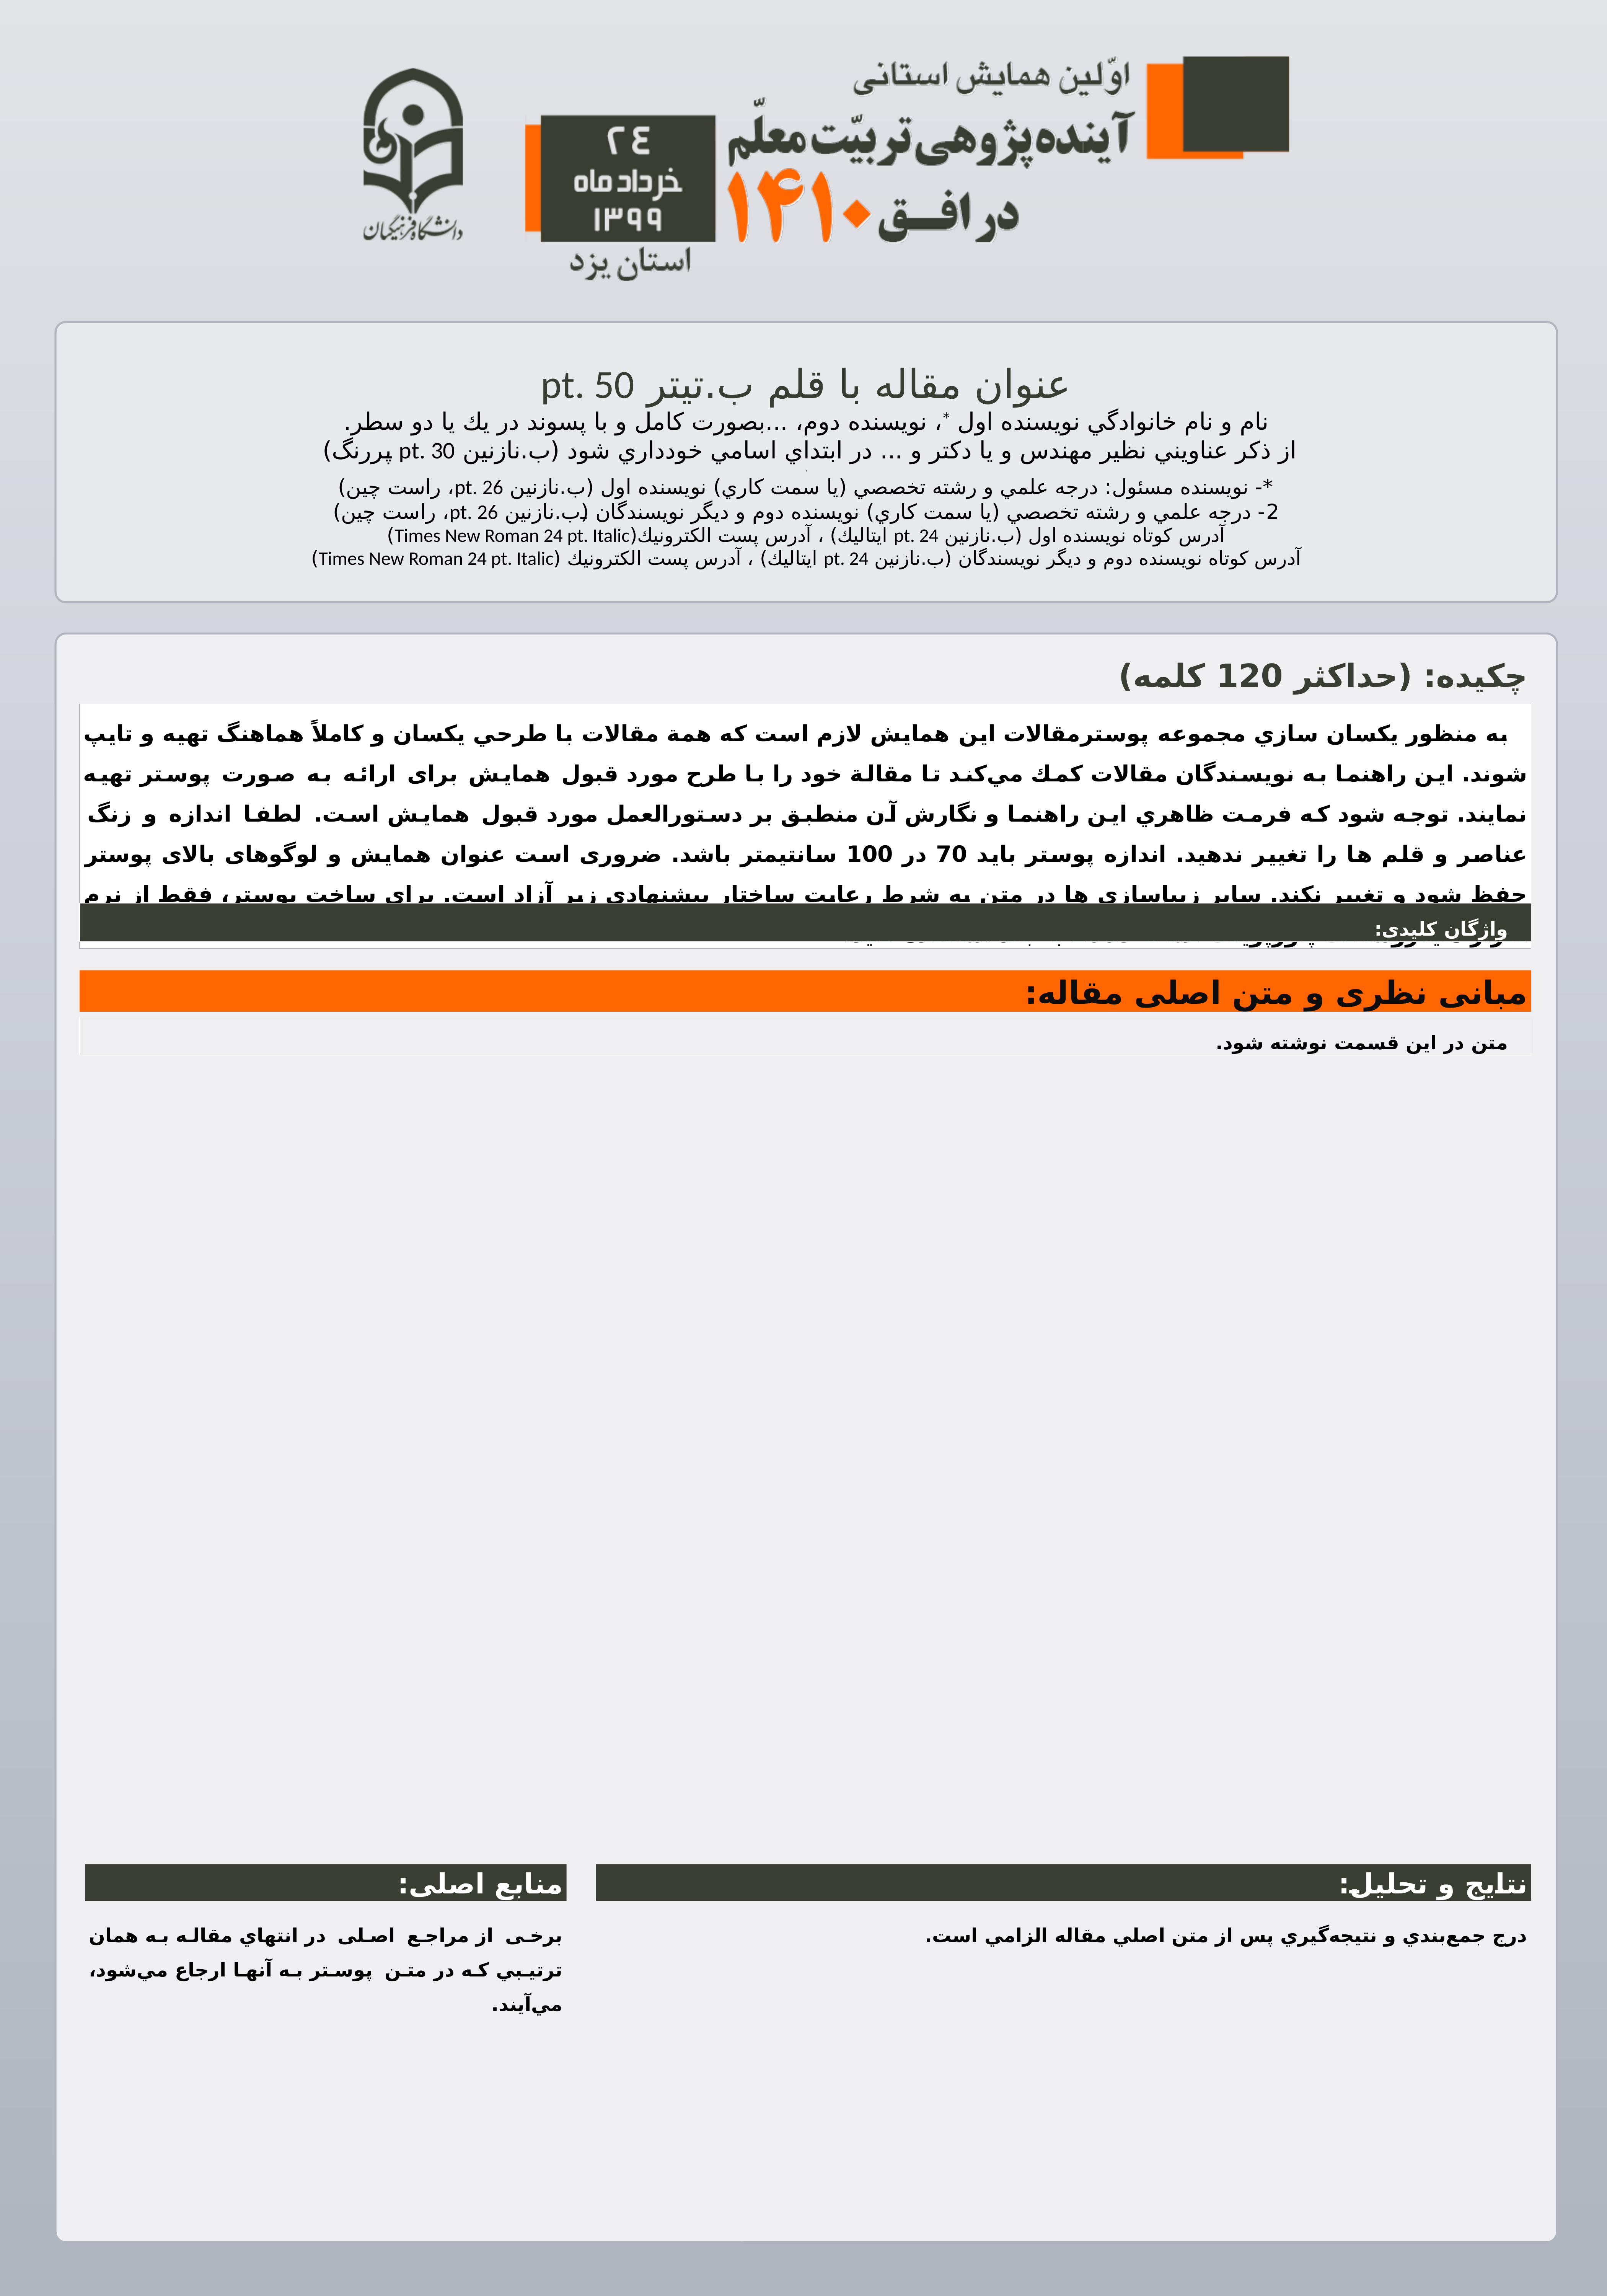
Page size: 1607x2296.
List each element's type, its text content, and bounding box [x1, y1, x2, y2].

text_box برخی از مراجع اصلی در انتهاي مقاله به همان ترتيبي كه در متن پوستر به آنها ارجاع مي‌شود، مي‌آيند. [85, 1909, 567, 2017]
text_box نتایج و تحلیل: [596, 1864, 1531, 1901]
text_box به منظور يكسان سازي مجموعه پوسترمقالات اين همایش لازم است كه همة مقالات با طرحي يكسان و كاملاً هماهنگ تهيه و تايپ شوند. اين راهنما به نويسندگان مقالات كمك مي‌كند تا مقالة خود را با طرح مورد قبول همایش برای ارائه به صورت پوستر تهيه نمايند. توجه شود كه فرمت ظاهري اين راهنما و نگارش آن منطبق بر دستورالعمل مورد قبول همایش است. لطفا اندازه و زنگ عناصر و قلم ها را تغییر ندهید. اندازه پوستر باید 70 در 100 سانتیمتر باشد. ضروری است عنوان همایش و لوگوهای بالای پوستر حفظ شود و تغییر نکند. سایر زیباسازی ها در متن به شرط رعایت ساختار پیشنهادی زیر آزاد است. براي ساخت پوستر، فقط از نرم افزار مايكروسافت پاورپوینت نسخة 2003 به بعد استفاده كنيد. [80, 942, 1531, 949]
text_box چکیده: (حداکثر 120 کلمه) [716, 654, 1531, 695]
text_box منابع اصلی: [85, 1864, 567, 1901]
text_box مبانی نظری و متن اصلی مقاله: [80, 970, 1531, 1012]
text_box درج جمع‌بندي و نتيجه‌گيري پس از متن اصلي مقاله الزامي است. [596, 1910, 1531, 1995]
text_box به منظور يكسان سازي مجموعه پوسترمقالات اين همایش لازم است كه همة مقالات با طرحي يكسان و كاملاً هماهنگ تهيه و تايپ شوند. اين راهنما به نويسندگان مقالات كمك مي‌كند تا مقالة خود را با طرح مورد قبول همایش برای ارائه به صورت پوستر تهيه نمايند. توجه شود كه فرمت ظاهري اين راهنما و نگارش آن منطبق بر دستورالعمل مورد قبول همایش است. لطفا اندازه و زنگ عناصر و قلم ها را تغییر ندهید. اندازه پوستر باید 70 در 100 سانتیمتر باشد. ضروری است عنوان همایش و لوگوهای بالای پوستر حفظ شود و تغییر نکند. سایر زیباسازی ها در متن به شرط رعایت ساختار پیشنهادی زیر آزاد است. براي ساخت پوستر، فقط از نرم افزار مايكروسافت پاورپوینت نسخة 2003 به بعد استفاده كنيد. [80, 704, 1531, 903]
text_box [55, 633, 1558, 2243]
text_box متن در این قسمت نوشته شود. [80, 1017, 1531, 1055]
text_box واژگان کلیدی: [80, 903, 1531, 942]
picture [288, 2, 1338, 291]
text_box عنوان مقاله با قلم ب.تیتر pt. 50 نام و نام خانوادگي نويسنده اول *، نويسنده دوم، ...بصورت کامل و با پسوند در يك يا دو سطر. از ذكر عناويني نظير مهندس و يا دكتر و ... در ابتداي اسامي خودداري شود (ب.نازنين pt. 30 پررنگ) . *- نويسنده مسئول: درجه علمي و رشته تخصصي (يا سمت كاري) نويسنده اول (ب.نازنين pt. 26، راست چين) 2- درجه علمي و رشته تخصصي (يا سمت كاري) نويسنده دوم و دیگر نویسندگان (ب.نازنين pt. 26، راست چين) آدرس كوتاه نويسنده اول (ب.نازنين pt. 24 ايتاليك) ، آدرس پست الكترونيك(Times New Roman 24 pt. Italic) آدرس كوتاه نويسنده دوم و دیگر نویسندگان (ب.نازنين pt. 24 ايتاليك) ، آدرس پست الكترونيك (Times New Roman 24 pt. Italic) [55, 321, 1558, 603]
